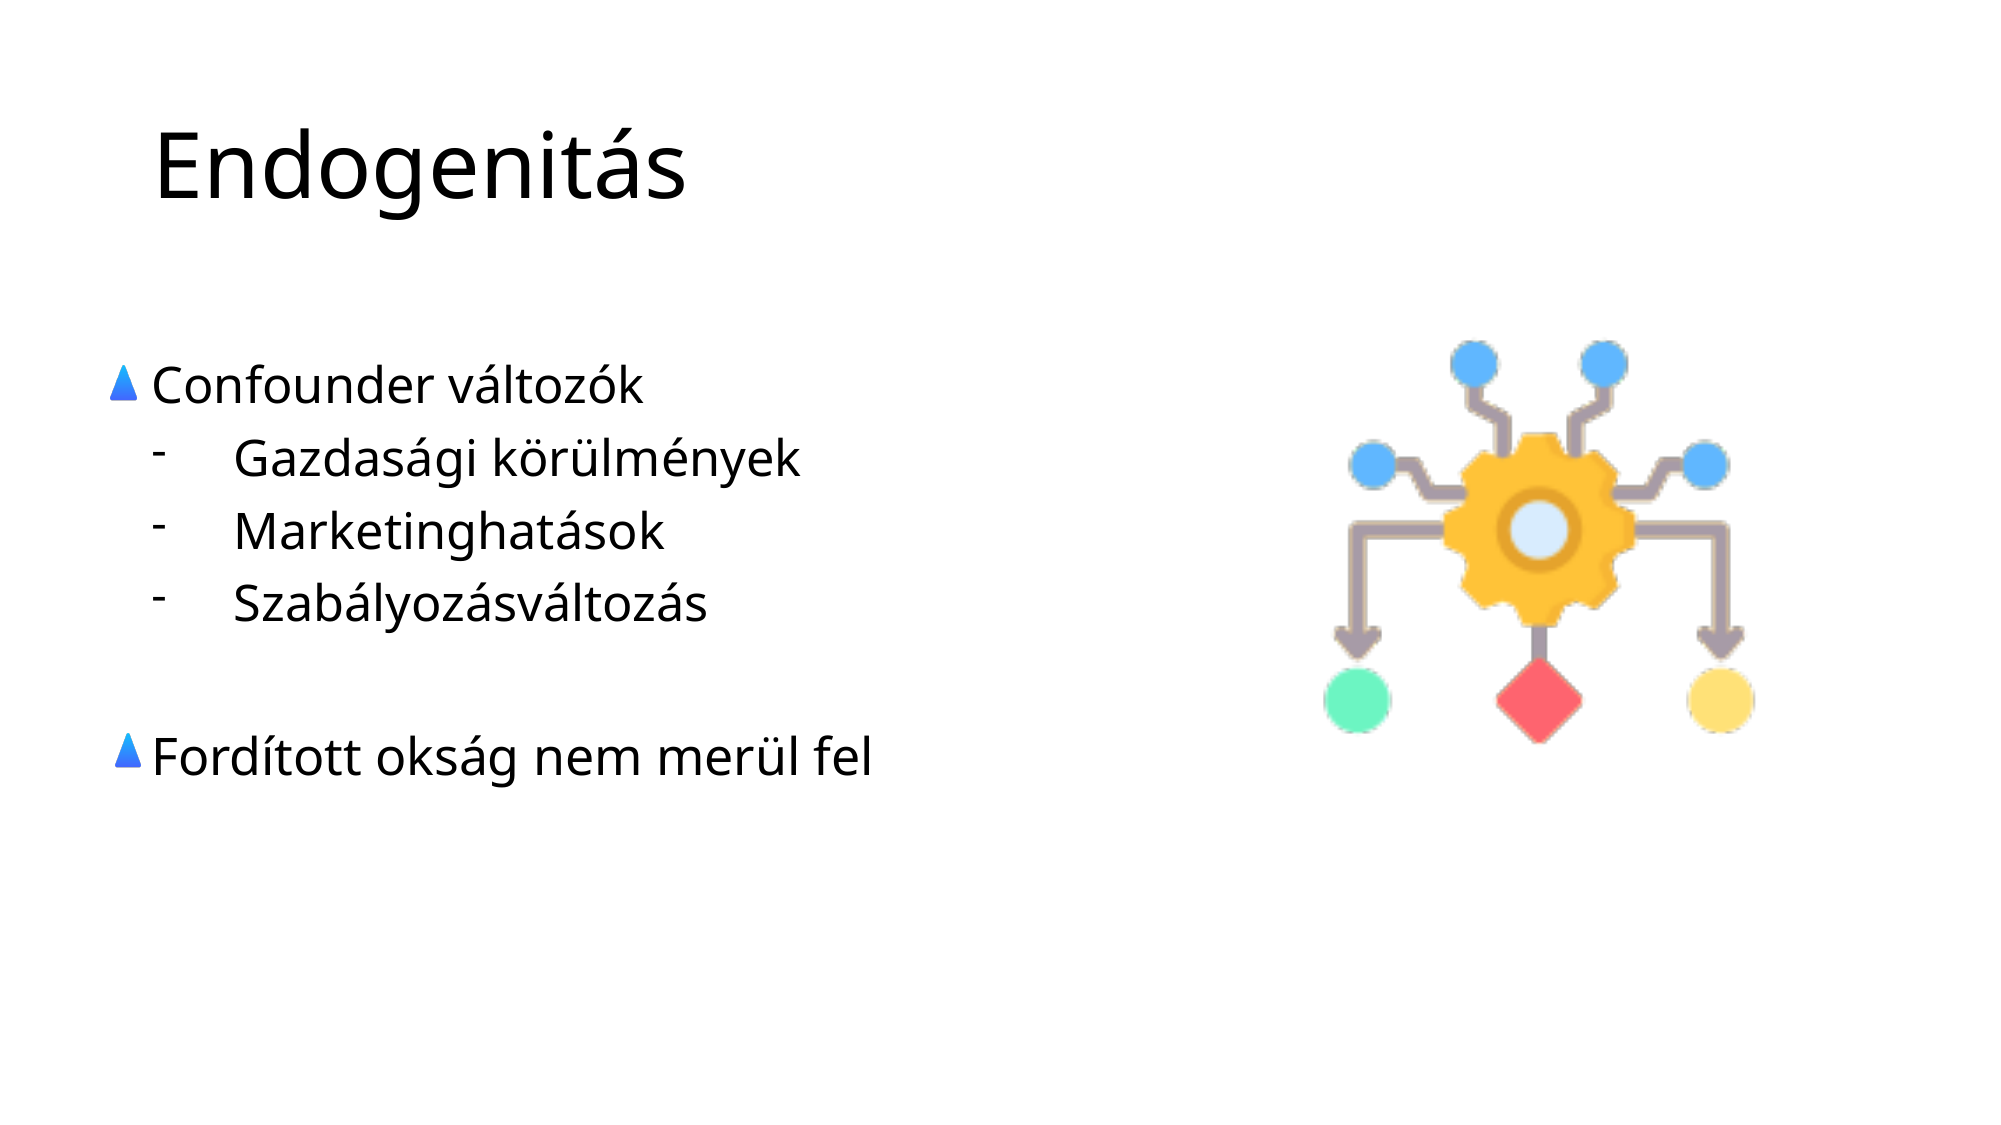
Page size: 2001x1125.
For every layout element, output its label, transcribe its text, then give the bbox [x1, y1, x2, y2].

picture [110, 362, 137, 403]
picture [114, 729, 141, 771]
text_box Confounder változók Gazdasági körülmények Marketinghatások Szabályozásváltozás [136, 330, 942, 644]
picture [1314, 318, 1766, 770]
title Endogenitás [137, 59, 1863, 278]
text_box Fordított okság nem merül fel [136, 702, 942, 794]
